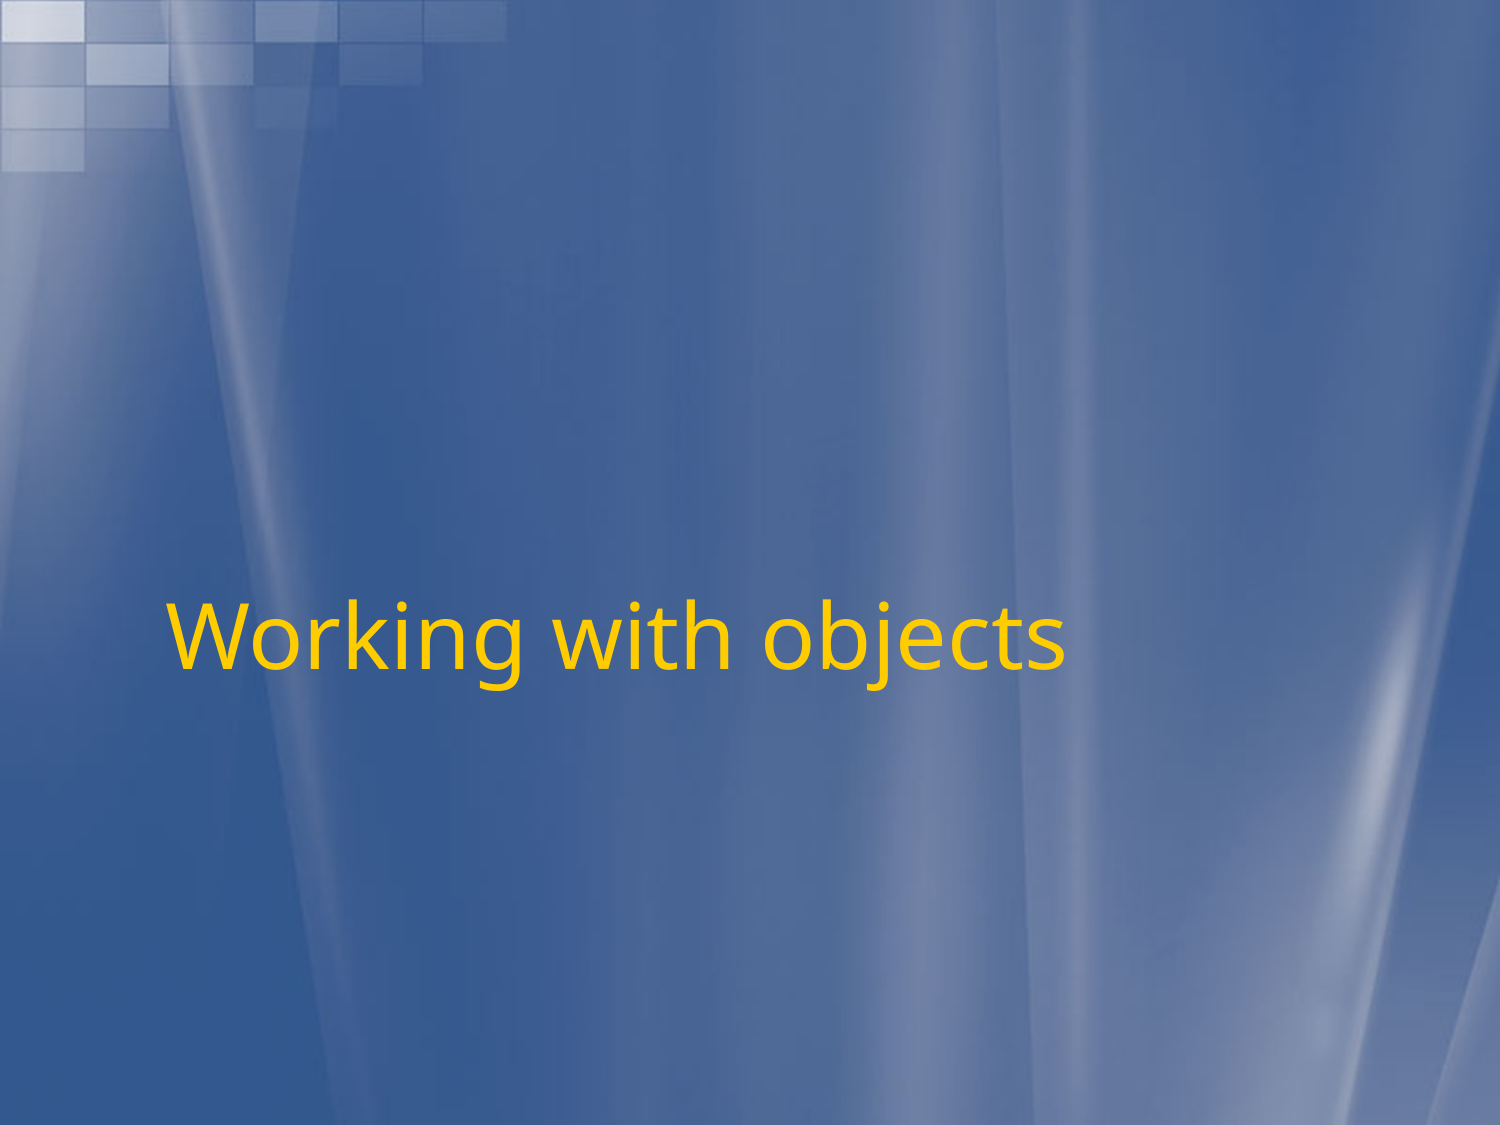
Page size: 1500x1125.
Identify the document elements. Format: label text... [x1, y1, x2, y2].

title Working with objects [149, 512, 1426, 754]
picture [0, 0, 1500, 1125]
